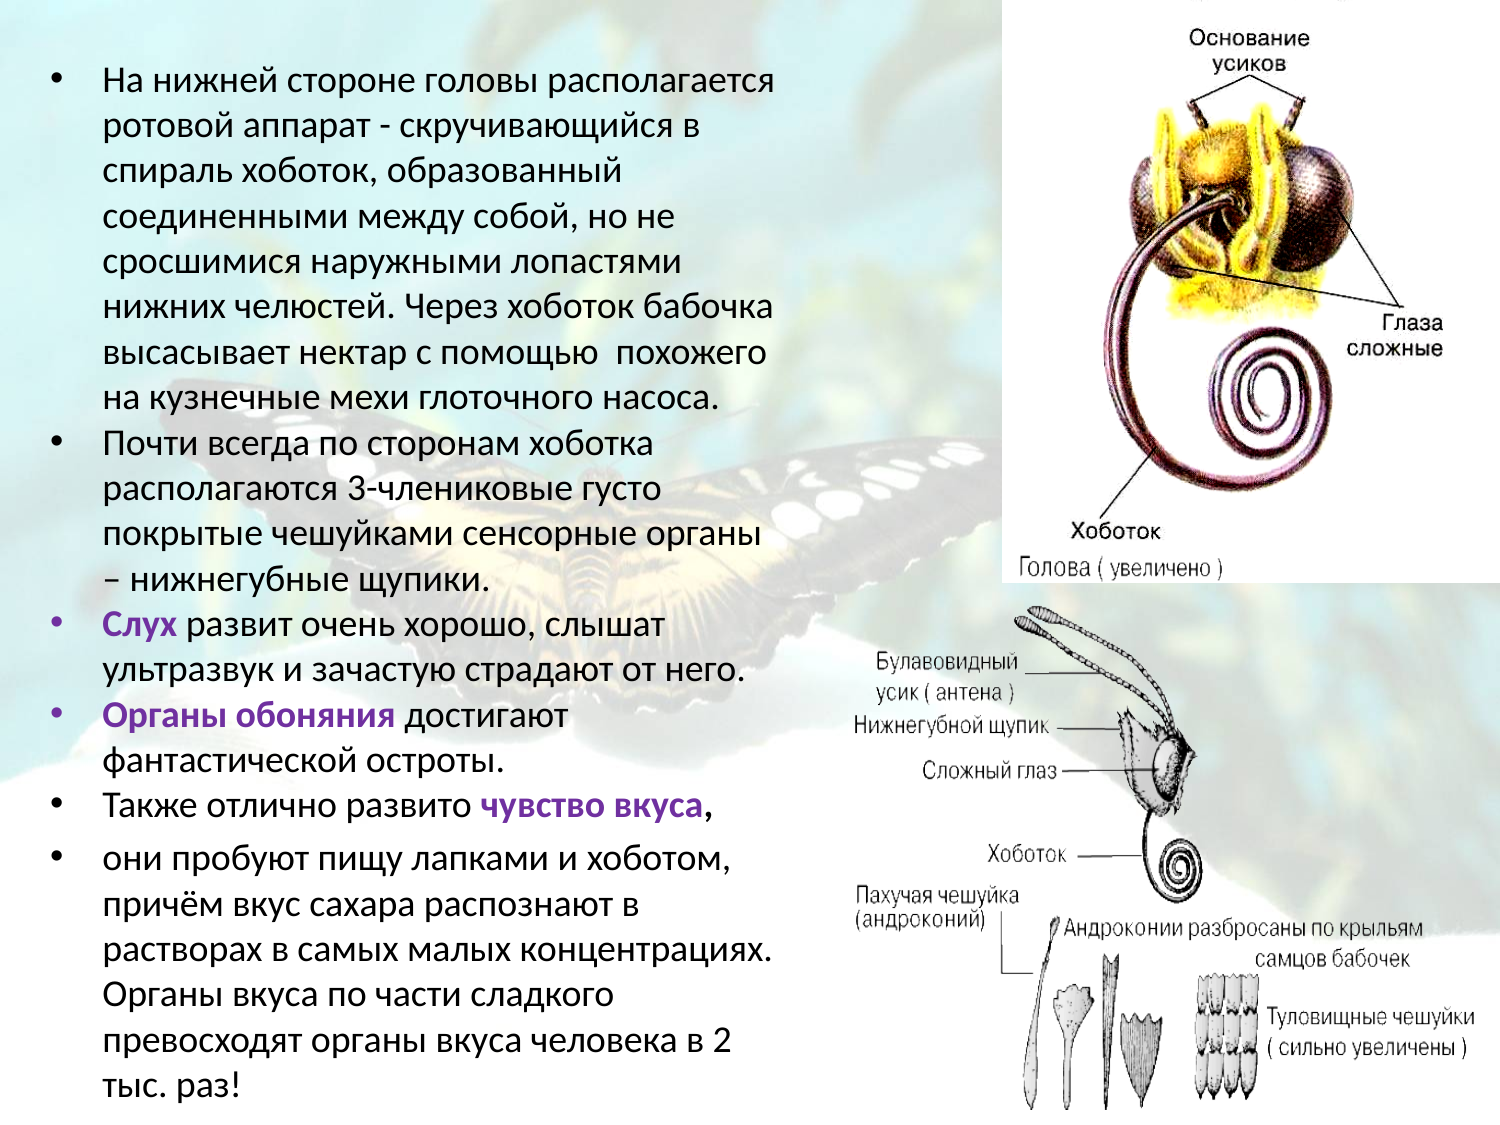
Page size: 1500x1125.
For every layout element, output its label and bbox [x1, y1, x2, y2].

list [987, 0, 1500, 549]
picture [0, 0, 1500, 1125]
